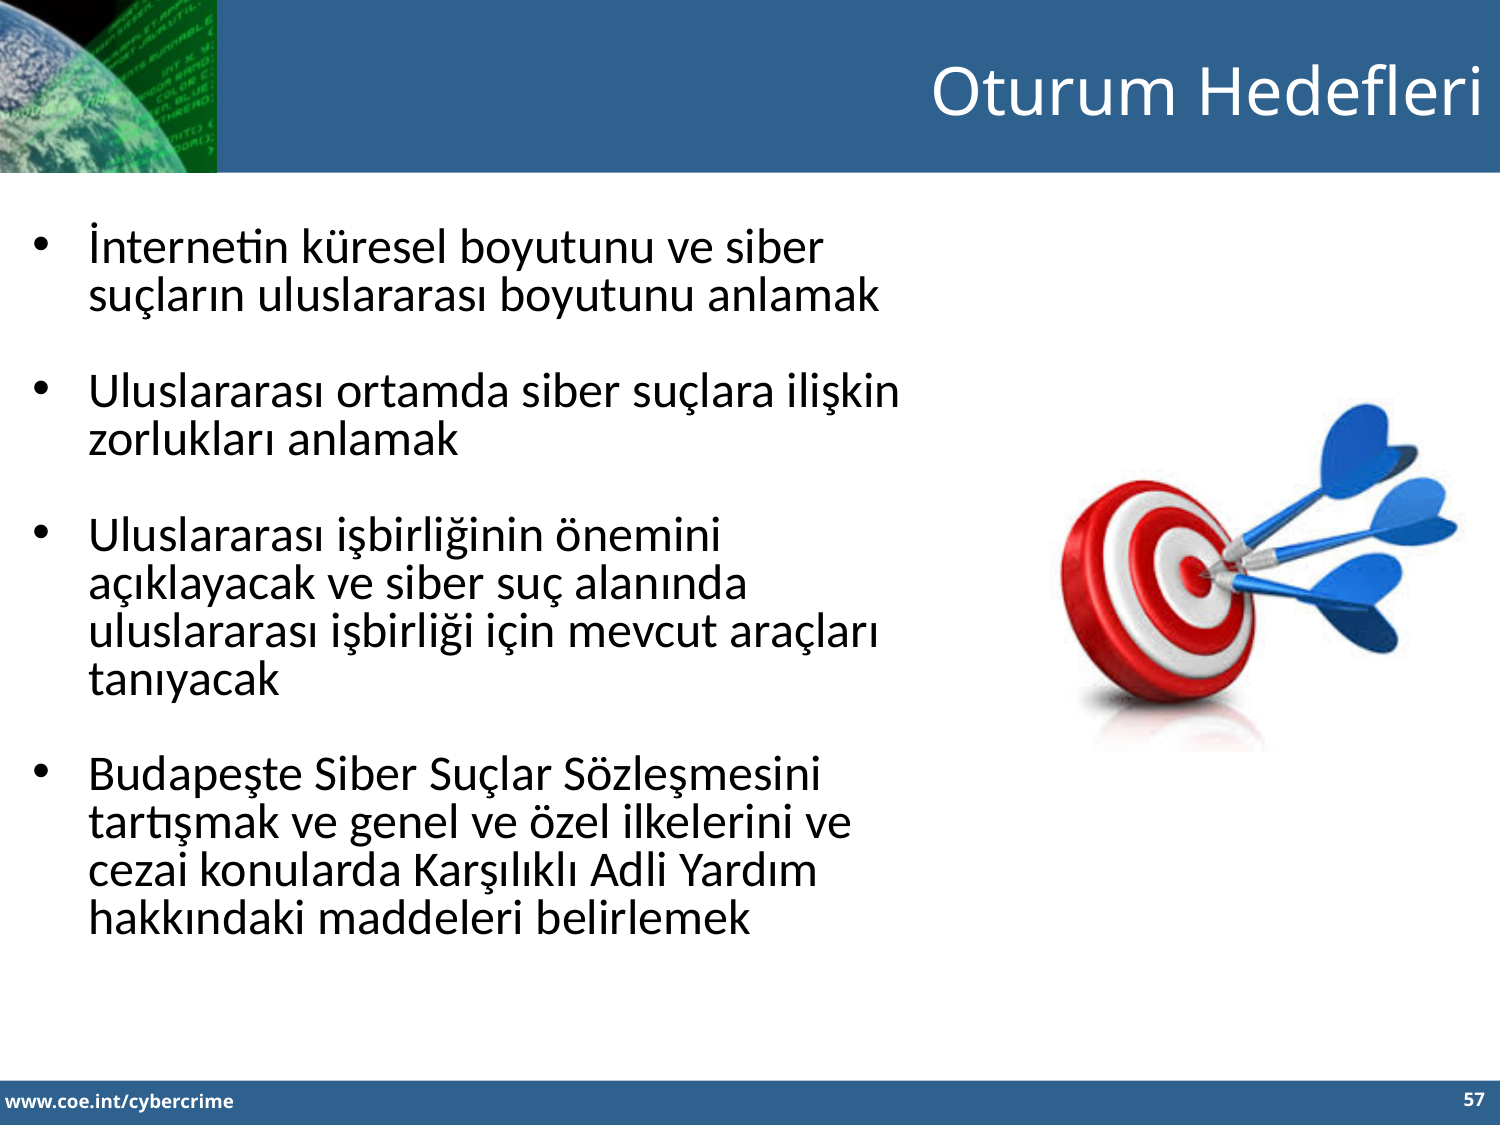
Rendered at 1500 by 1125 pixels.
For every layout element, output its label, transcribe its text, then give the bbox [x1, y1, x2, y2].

picture [0, 1, 217, 173]
text_box Oturum Hedefleri [229, 12, 1500, 166]
picture [1021, 398, 1483, 752]
text_box İnternetin küresel boyutunu ve siber suçların uluslararası boyutunu anlamak Uluslararası ortamda siber suçlara ilişkin zorlukları anlamak Uluslararası işbirliğinin önemini açıklayacak ve siber suç alanında uluslararası işbirliği için mevcut araçları tanıyacak Budapeşte Siber Suçlar Sözleşmesini tartışmak ve genel ve özel ilkelerini ve cezai konularda Karşılıklı Adli Yardım hakkındaki maddeleri belirlemek [17, 217, 976, 952]
slide_number 57 [1162, 1080, 1500, 1125]
